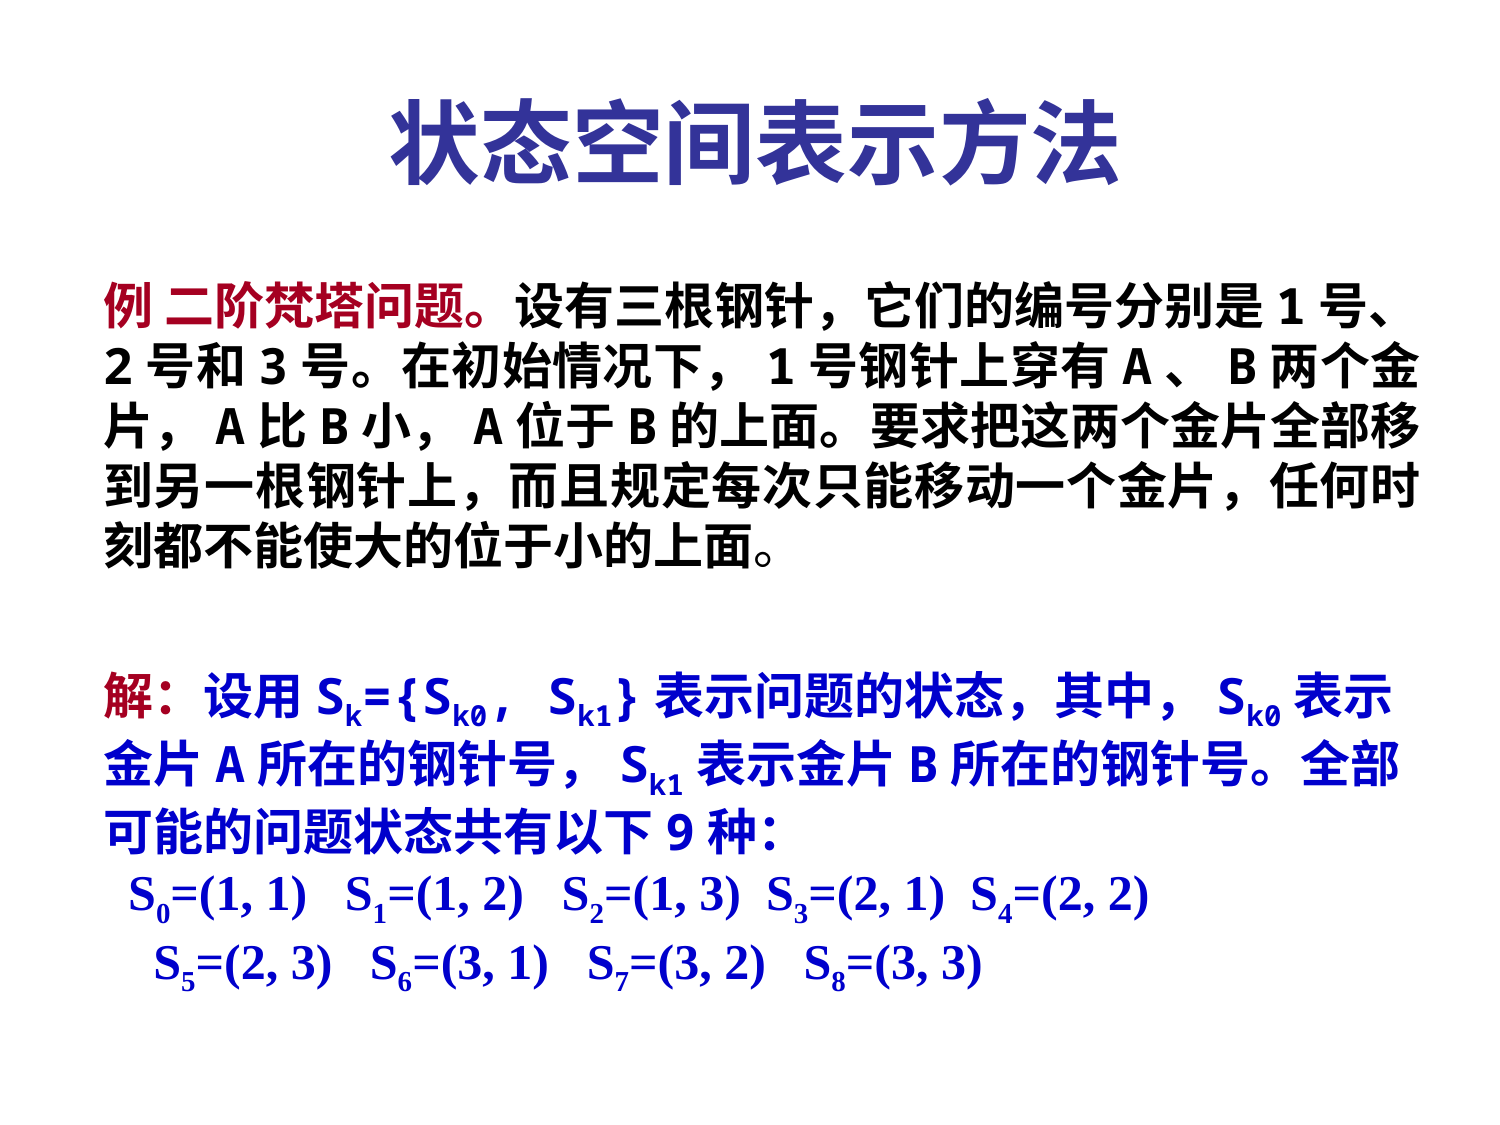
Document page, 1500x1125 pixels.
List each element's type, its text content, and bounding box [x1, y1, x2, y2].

text_box 例 二阶梵塔问题。设有三根钢针，它们的编号分别是1号、2号和3号。在初始情况下，1号钢针上穿有A、B两个金片，A比B小，A位于B的上面。要求把这两个金片全部移到另一根钢针上，而且规定每次只能移动一个金片，任何时刻都不能使大的位于小的上面。 [88, 267, 1436, 582]
text_box 状态空间表示方法 [177, 78, 1335, 203]
text_box 解：设用Sk={Sk0, Sk1}表示问题的状态，其中，Sk0表示金片A所在的钢针号，Sk1表示金片B所在的钢针号。全部可能的问题状态共有以下9种： S0=(1, 1) S1=(1, 2) S2=(1, 3) S3=(2, 1) S4=(2, 2) S5=(2, 3) S6=(3, 1) S7=(3, 2) S8=(3, 3) [88, 656, 1448, 1005]
